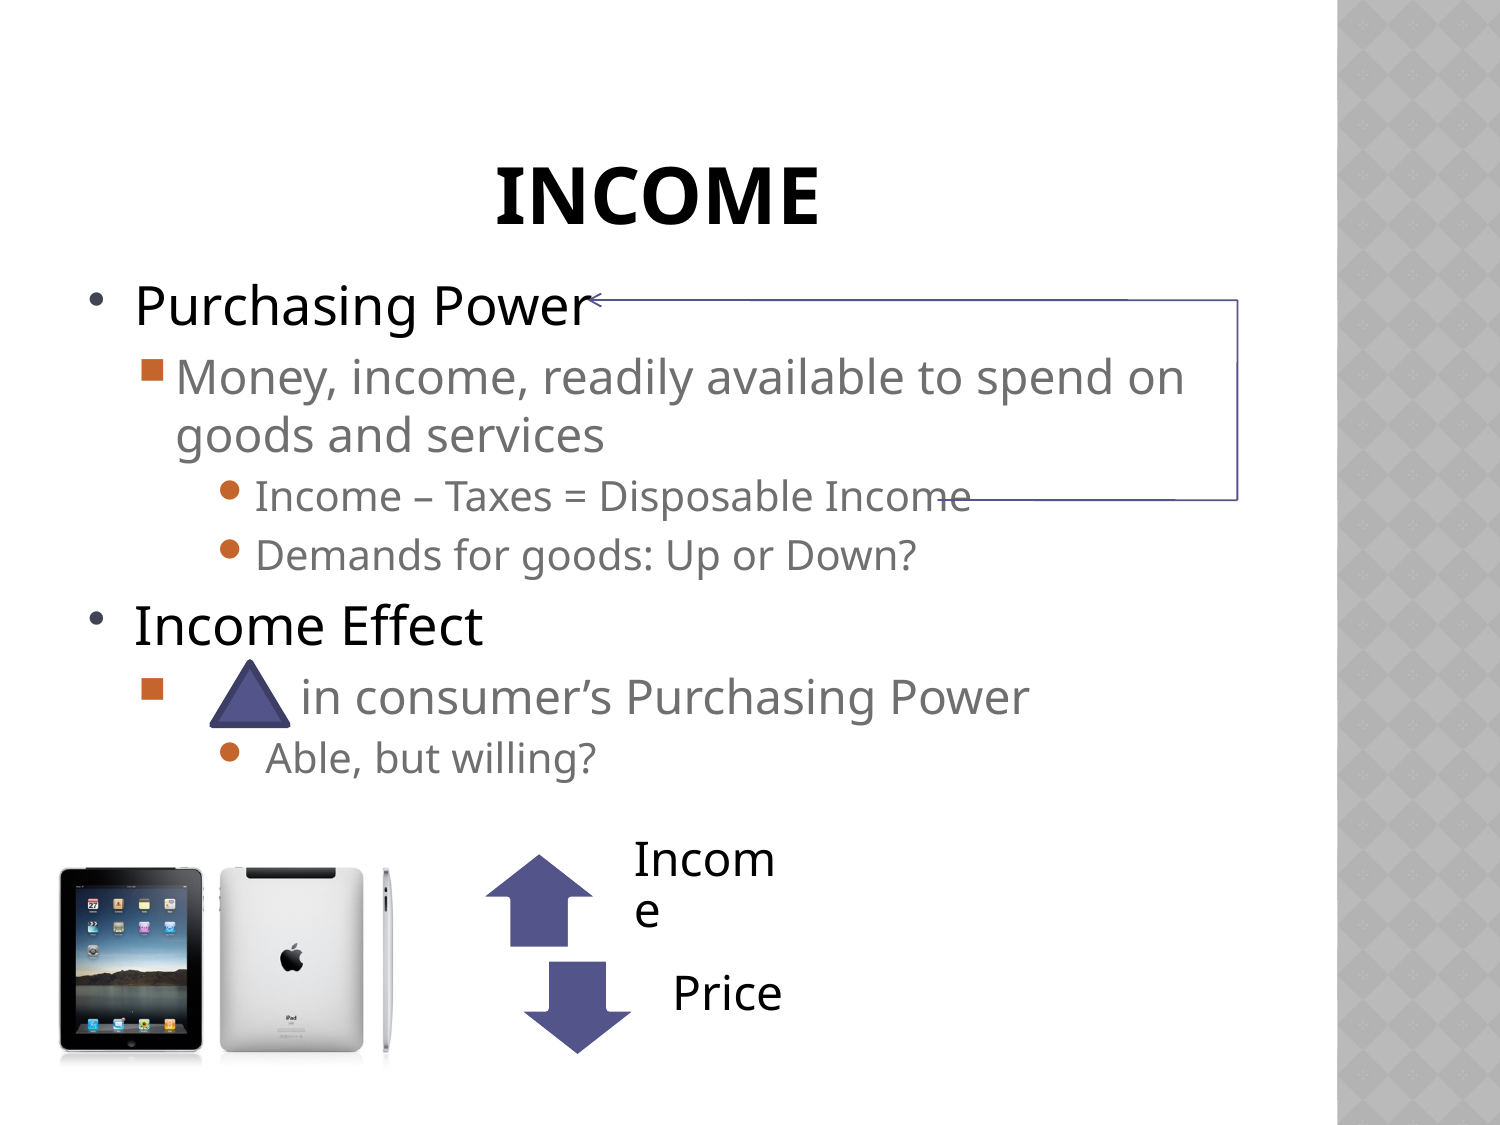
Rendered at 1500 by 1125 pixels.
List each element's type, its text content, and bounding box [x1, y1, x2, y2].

picture [37, 837, 415, 1090]
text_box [474, 849, 863, 1059]
text_box [209, 659, 291, 729]
title Income [75, 52, 1263, 240]
list Purchasing Power Money, income, readily available to spend on goods and services Income – Taxes = Disposable Income Demands for goods: Up or Down? Income Effect in consumer’s Purchasing Power Able, but willing? [75, 264, 1263, 1059]
